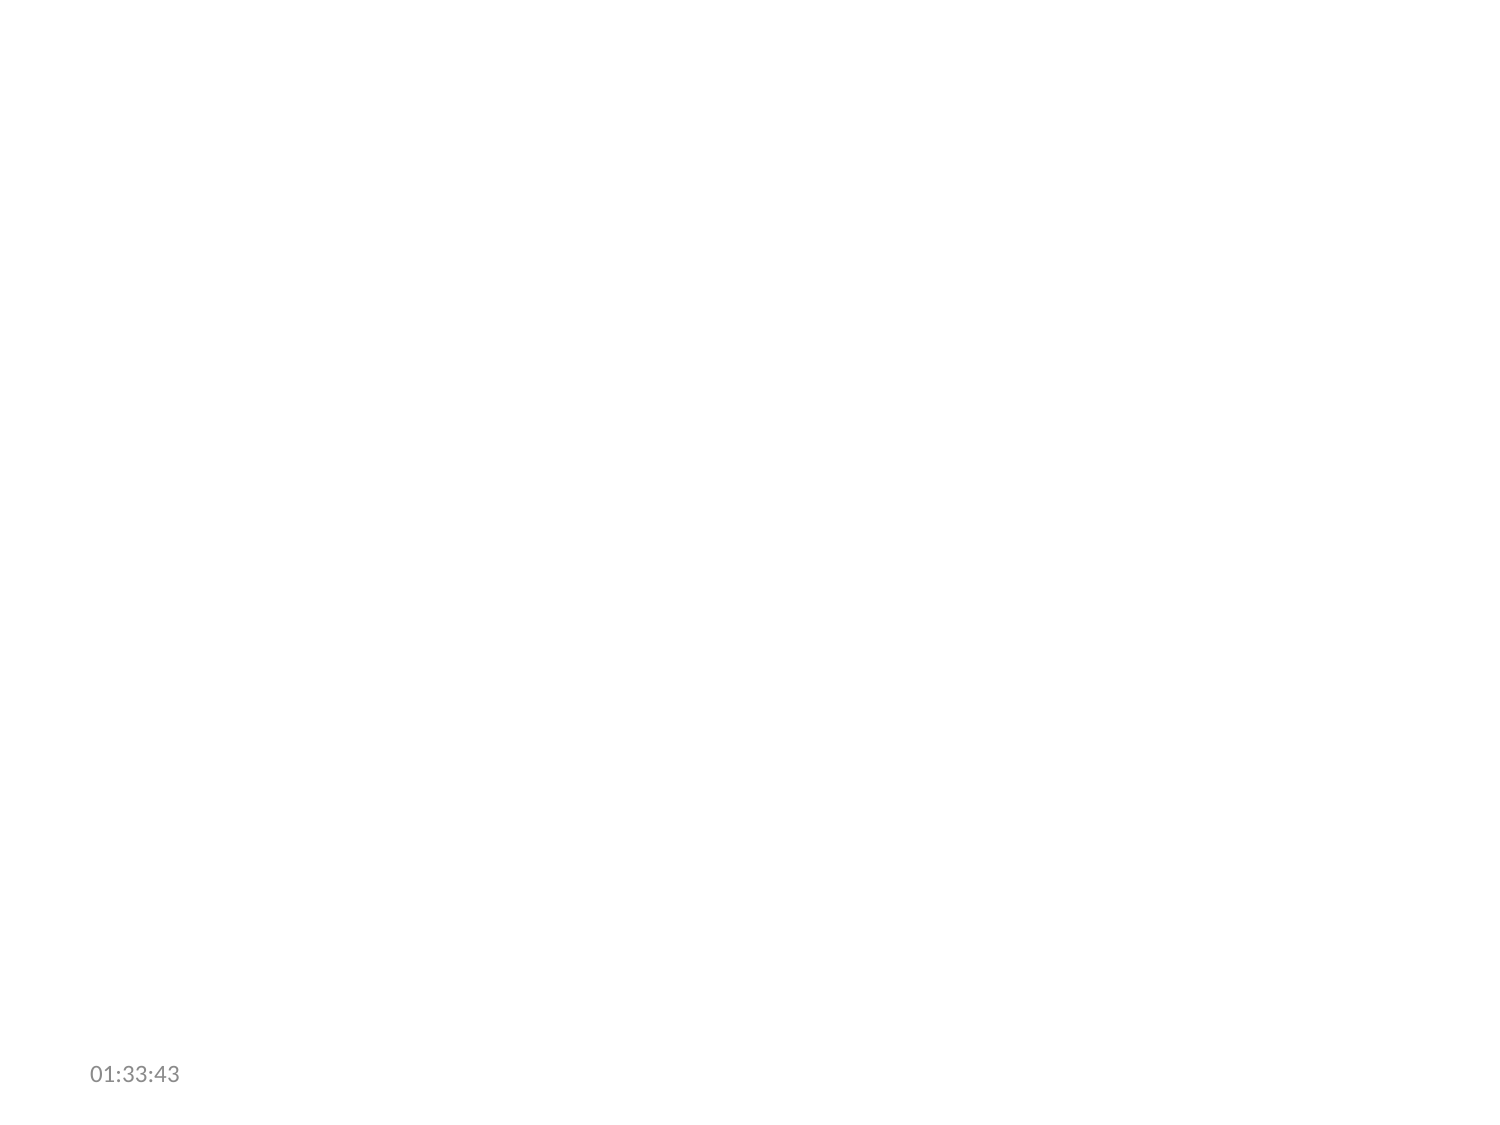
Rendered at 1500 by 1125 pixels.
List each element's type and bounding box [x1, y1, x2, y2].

slide_number [75, 1042, 425, 1103]
